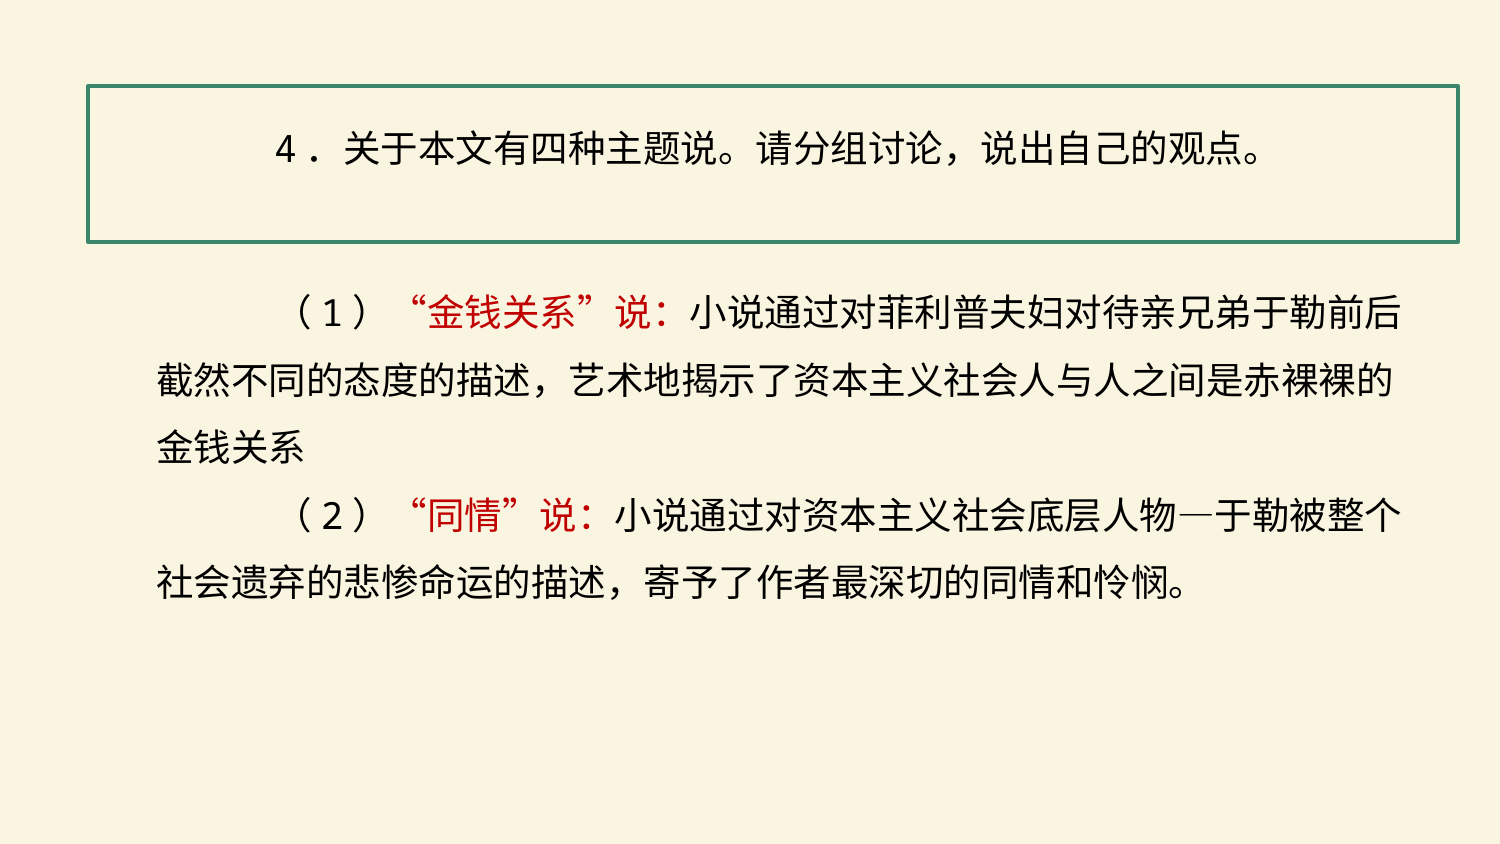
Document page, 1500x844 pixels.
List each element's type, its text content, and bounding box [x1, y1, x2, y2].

text_box （1）“金钱关系”说：小说通过对菲利普夫妇对待亲兄弟于勒前后截然不同的态度的描述，艺术地揭示了资本主义社会人与人之间是赤裸裸的金钱关系 （2）“同情”说：小说通过对资本主义社会底层人物—于勒被整个社会遗弃的悲惨命运的描述，寄予了作者最深切的同情和怜悯。 [141, 259, 1444, 612]
text_box [88, 86, 1459, 242]
